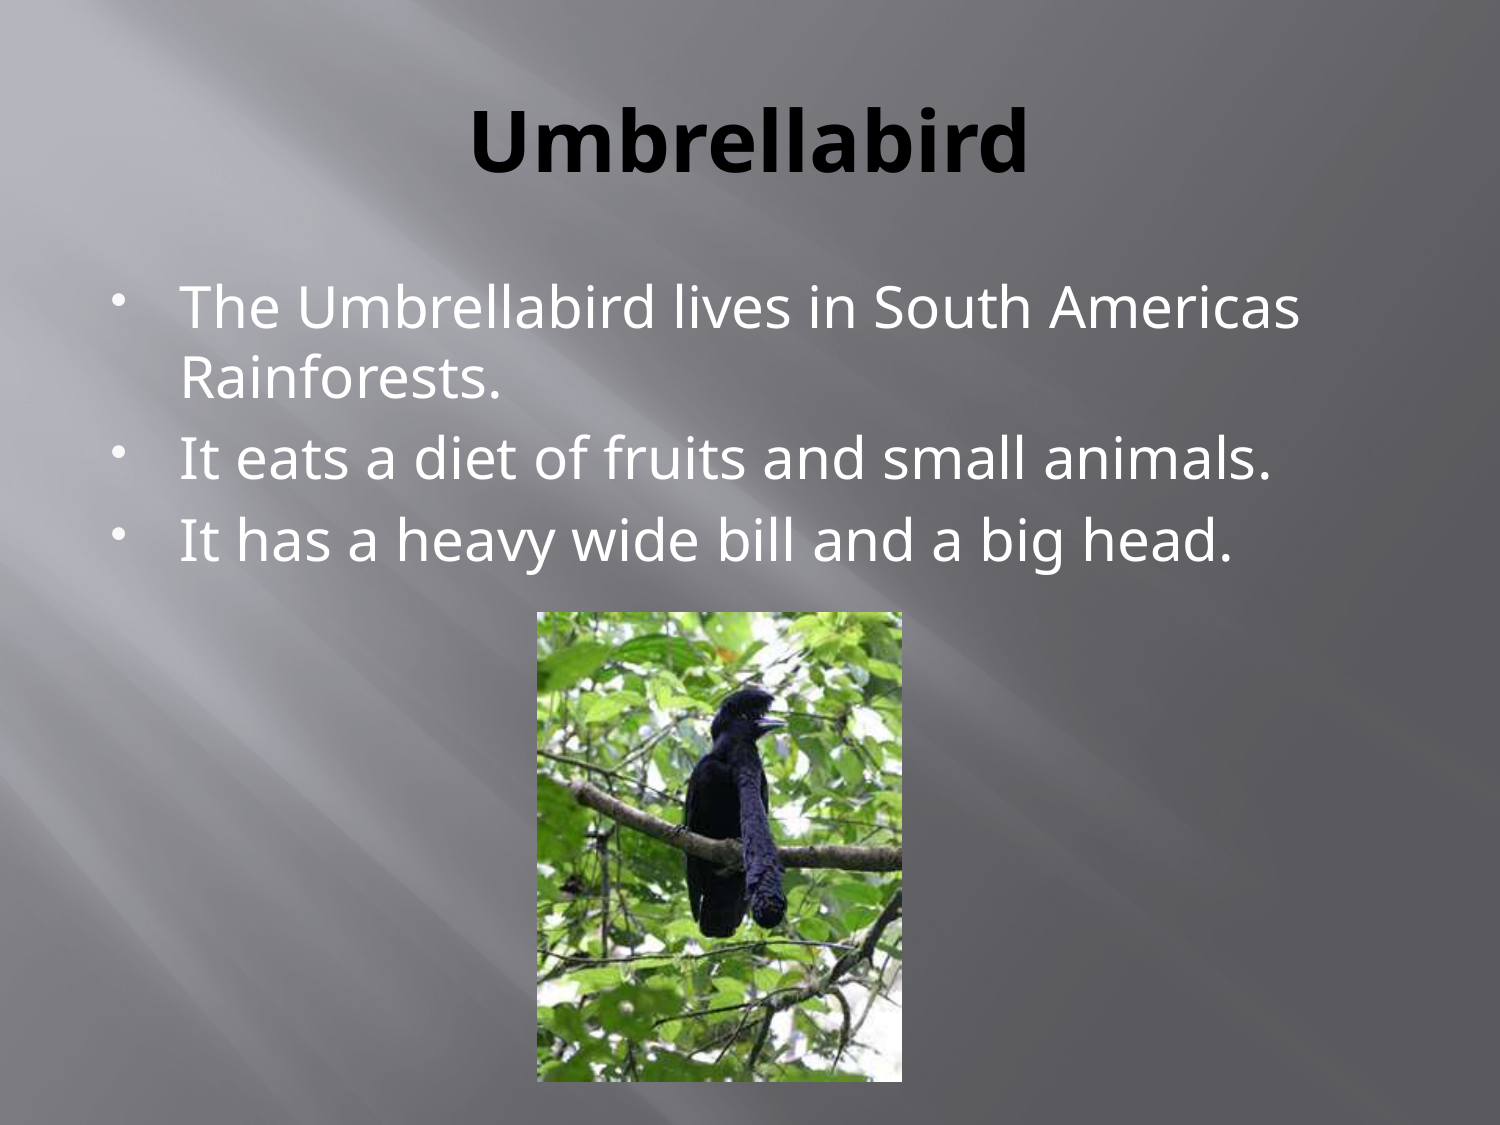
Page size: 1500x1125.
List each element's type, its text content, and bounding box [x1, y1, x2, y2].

picture [537, 612, 902, 1082]
list The Umbrellabird lives in South Americas Rainforests. It eats a diet of fruits and small animals. It has a heavy wide bill and a big head. [75, 262, 1425, 1035]
title Umbrellabird [75, 45, 1425, 233]
